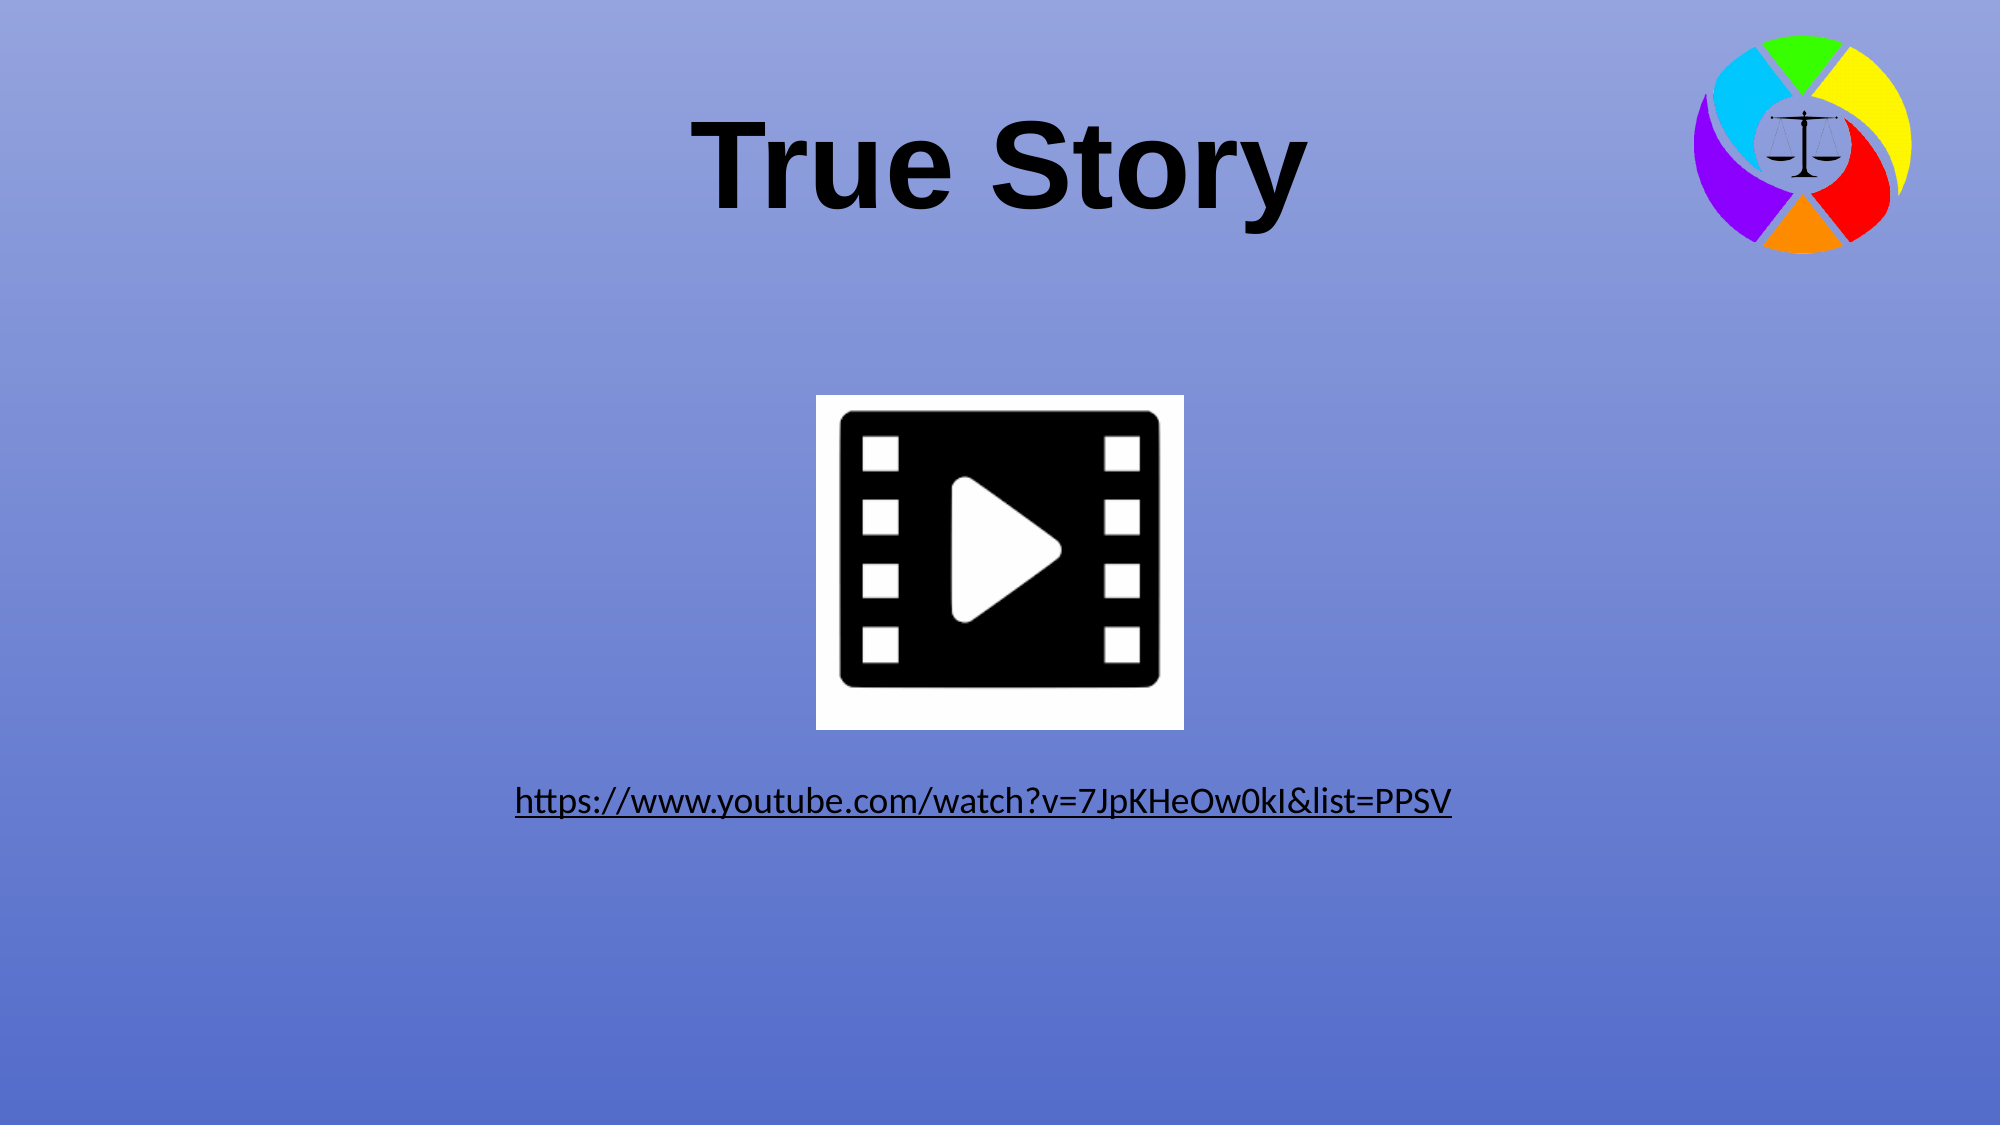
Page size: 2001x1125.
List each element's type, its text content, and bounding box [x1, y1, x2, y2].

title True Story [137, 59, 1863, 278]
picture [1659, 0, 1948, 288]
picture [816, 395, 1184, 730]
text_box https://www.youtube.com/watch?v=7JpKHeOw0kI&list=PPSV [499, 768, 1501, 829]
